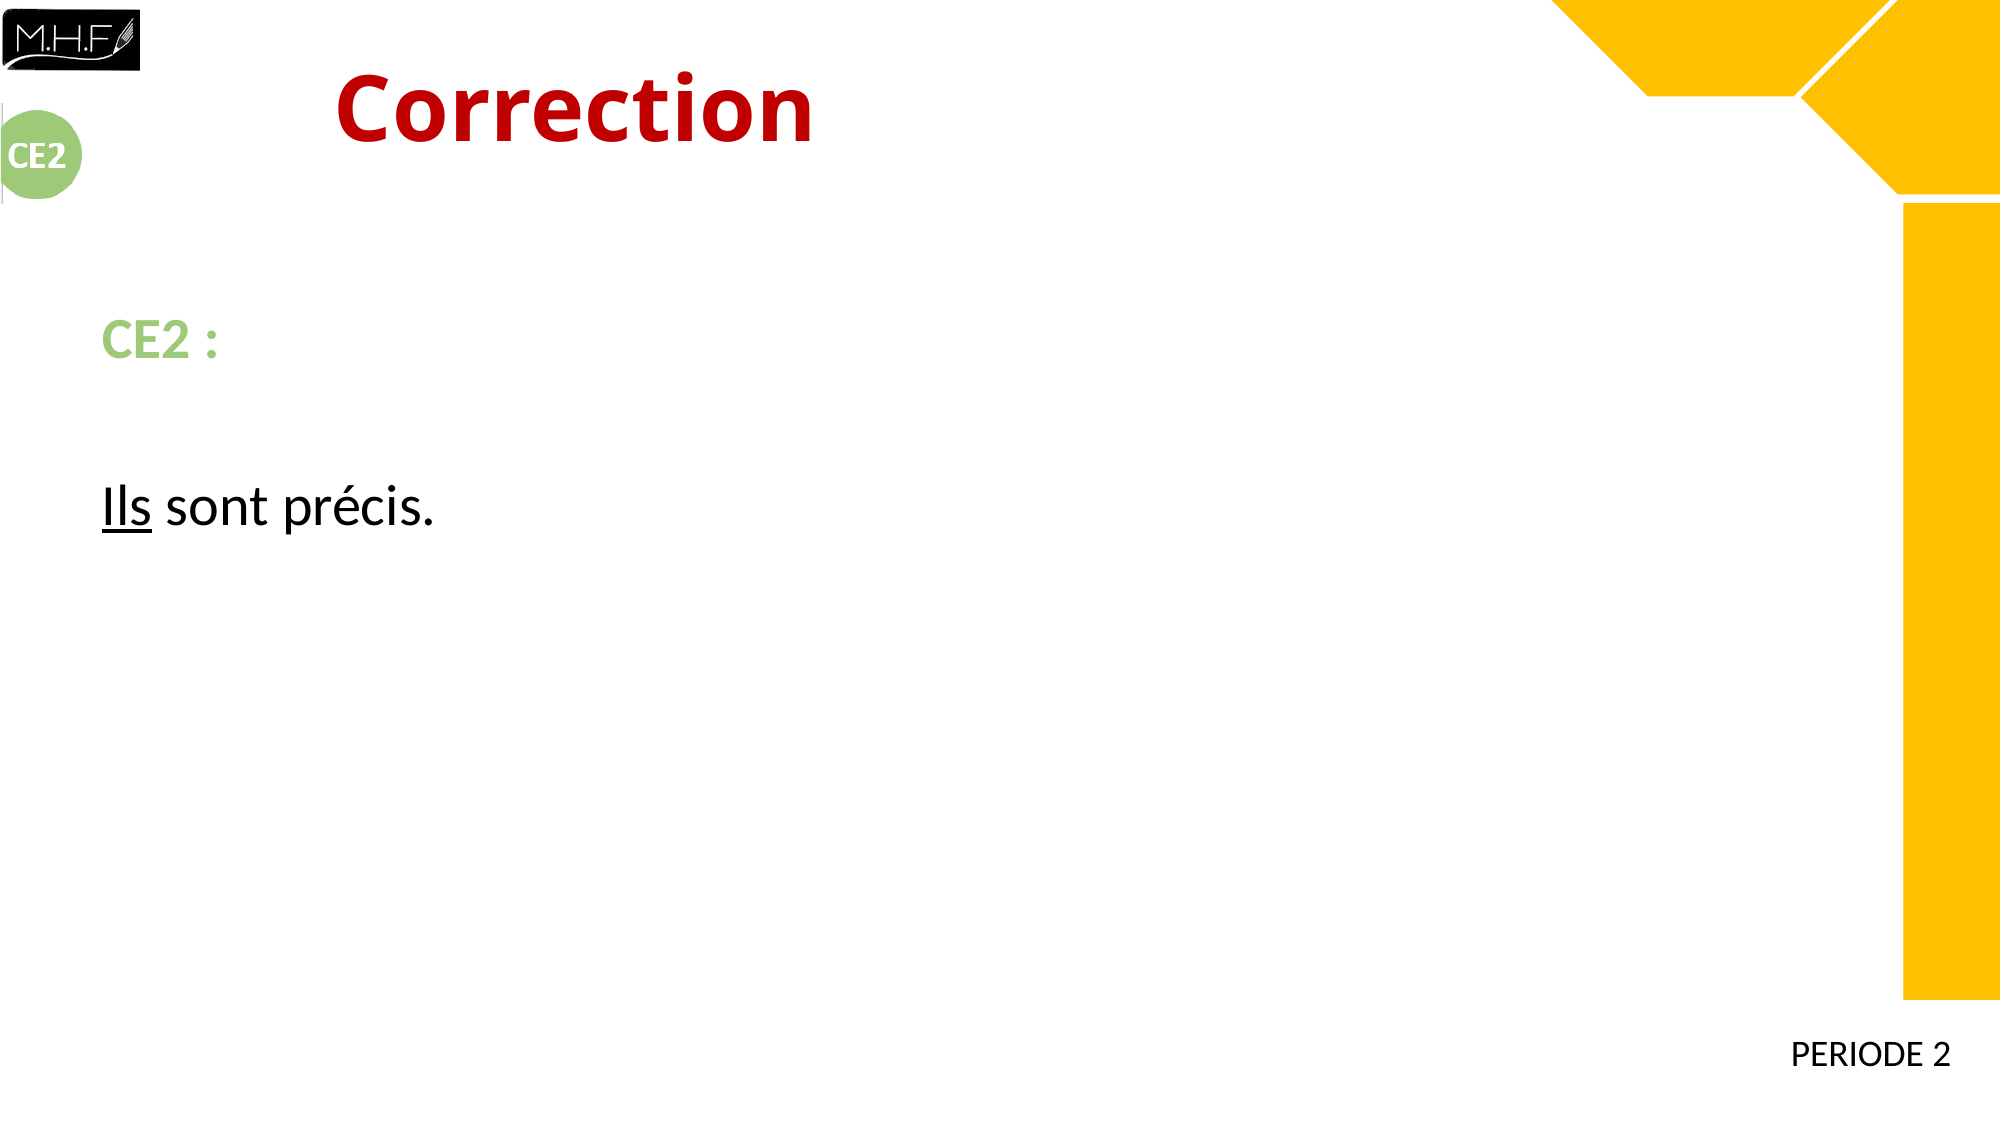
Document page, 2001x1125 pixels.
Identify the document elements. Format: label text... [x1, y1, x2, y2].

text_box [1549, 0, 1892, 98]
list CE2 : Ils sont précis. [86, 300, 897, 1015]
title Correction [318, 3, 1865, 221]
picture [0, 7, 140, 74]
picture [0, 103, 87, 204]
text_box [1902, 202, 2000, 1001]
text_box [1799, 0, 2000, 196]
text_box PERIODE 2 [1362, 1021, 1967, 1125]
